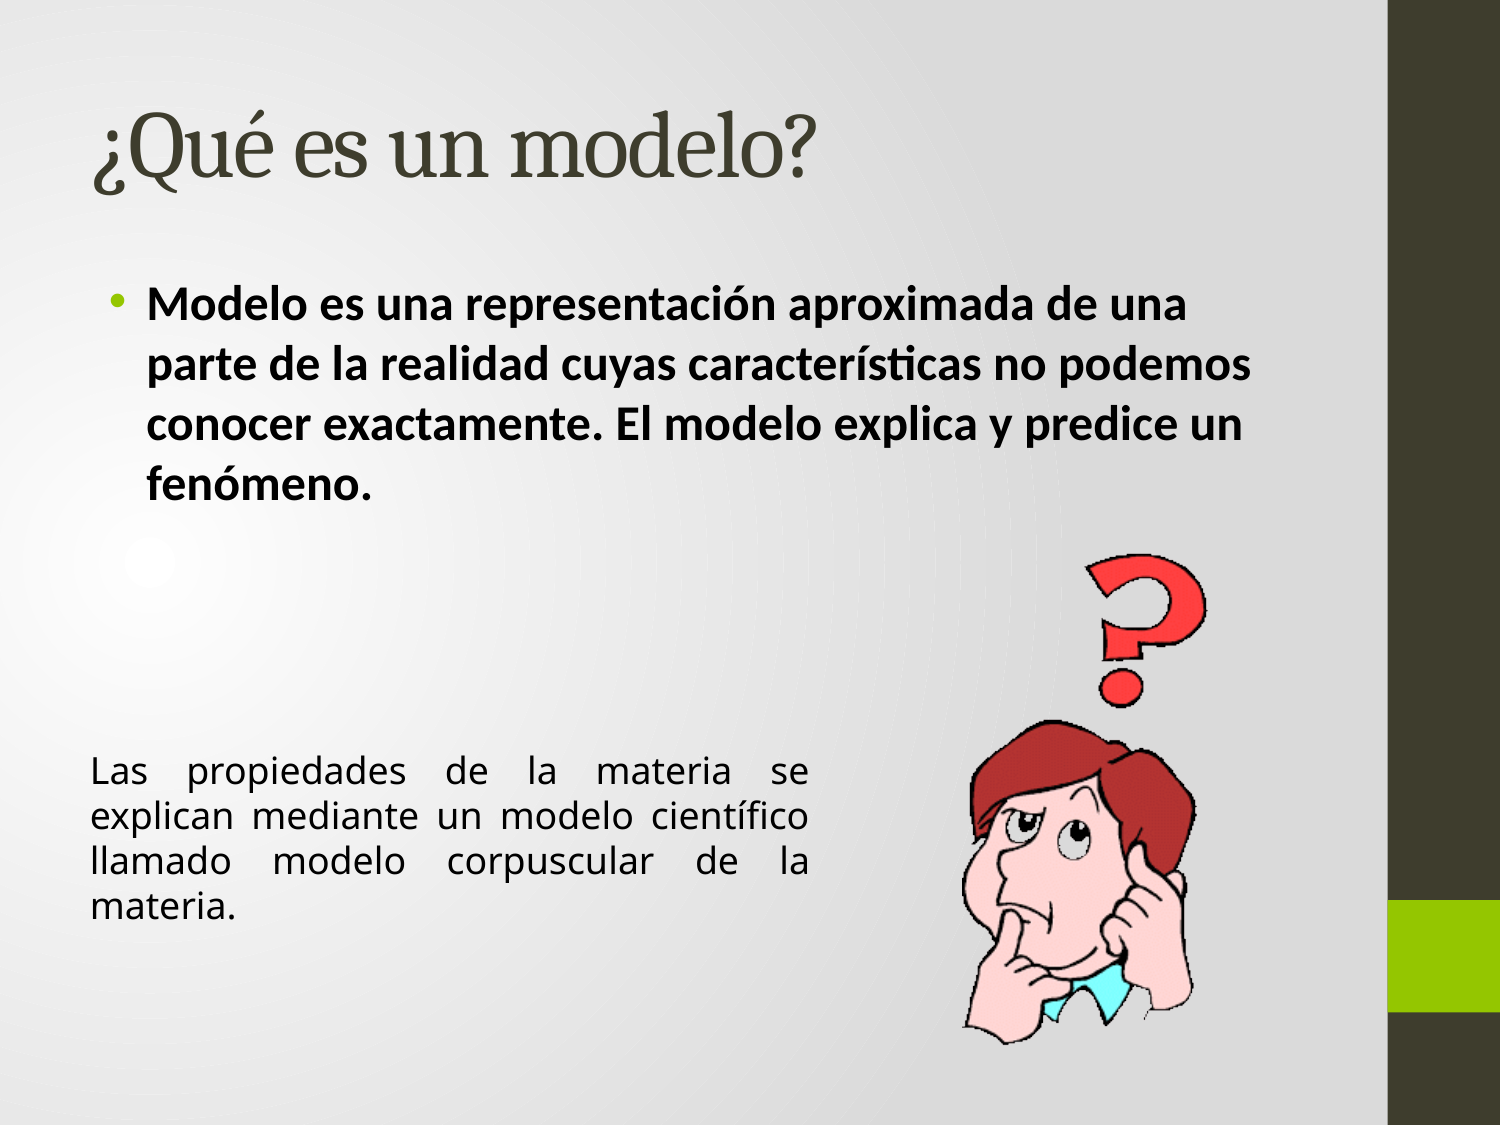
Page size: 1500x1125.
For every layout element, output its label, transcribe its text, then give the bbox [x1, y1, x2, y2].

list Modelo es una representación aproximada de una parte de la realidad cuyas características no podemos conocer exactamente. El modelo explica y predice un fenómeno. [75, 262, 1325, 1050]
text_box Las propiedades de la materia se explican mediante un modelo científico llamado modelo corpuscular de la materia. [74, 739, 825, 935]
title ¿Qué es un modelo? [75, 45, 1325, 233]
picture [962, 545, 1214, 1047]
